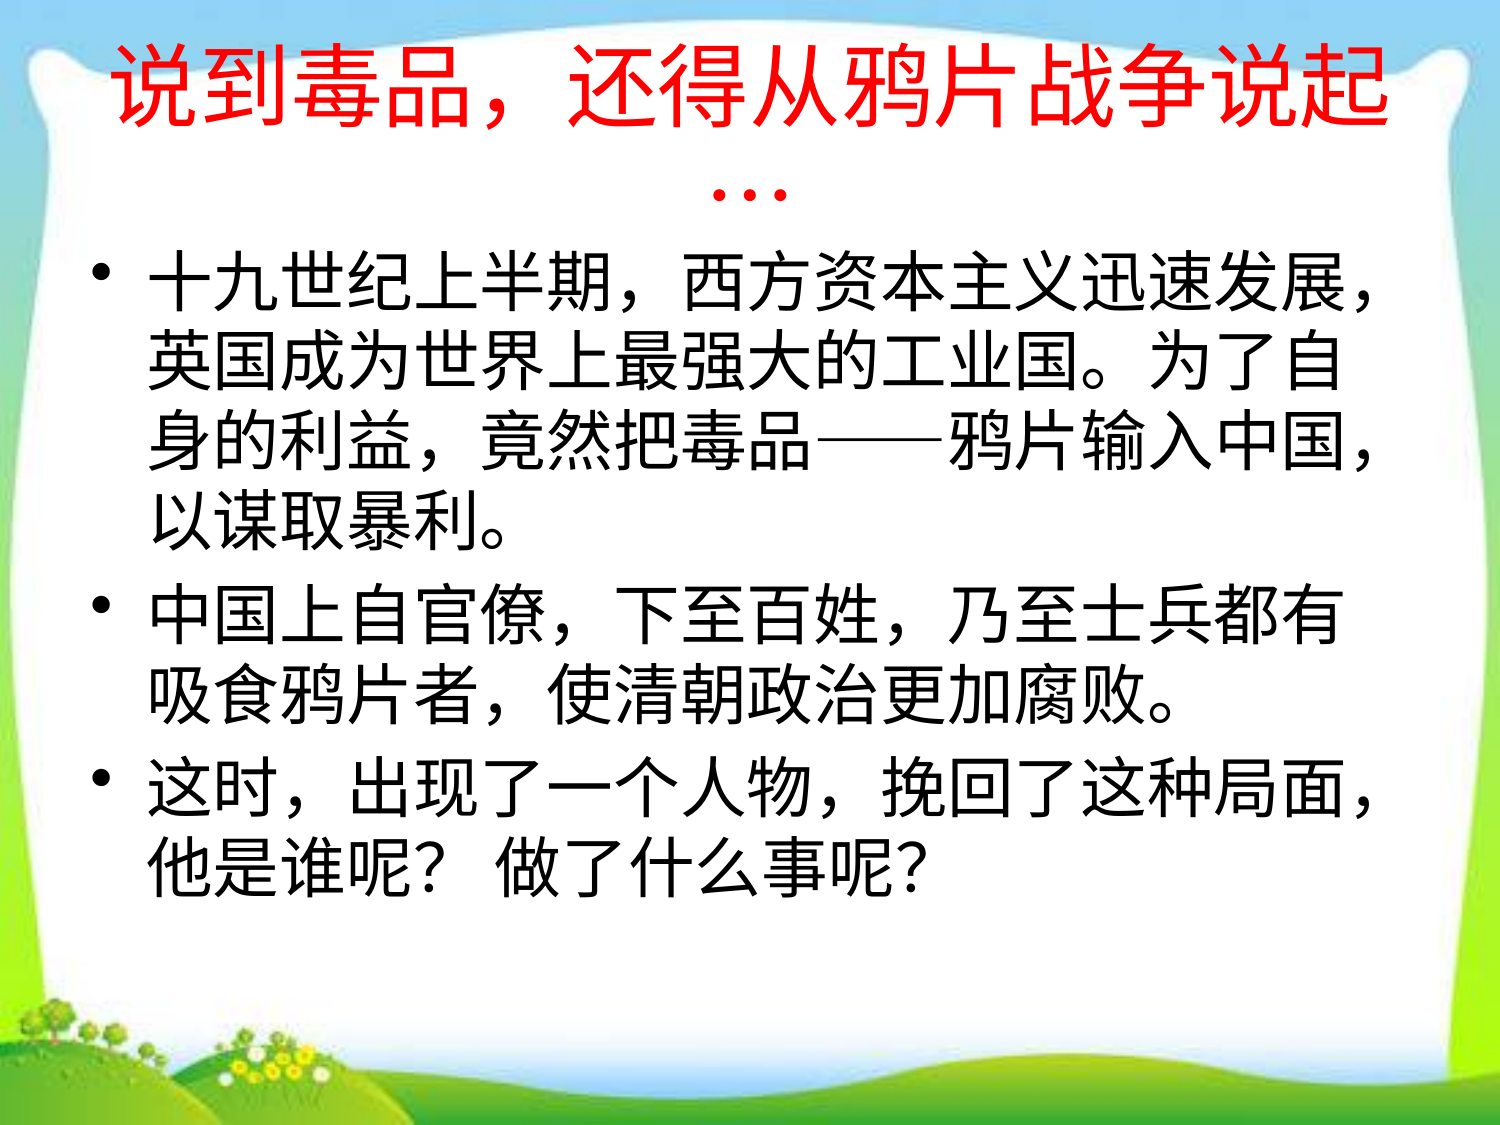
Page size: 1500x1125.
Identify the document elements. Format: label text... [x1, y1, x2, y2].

picture [0, 0, 1500, 1125]
title 说到毒品，还得从鸦片战争说起… [74, 44, 1426, 231]
list 十九世纪上半期，西方资本主义迅速发展，英国成为世界上最强大的工业国。为了自身的利益，竟然把毒品——鸦片输入中国，以谋取暴利。 中国上自官僚，下至百姓，乃至士兵都有吸食鸦片者，使清朝政治更加腐败。 这时，出现了一个人物，挽回了这种局面，他是谁呢？ 做了什么事呢？ [74, 231, 1426, 1006]
